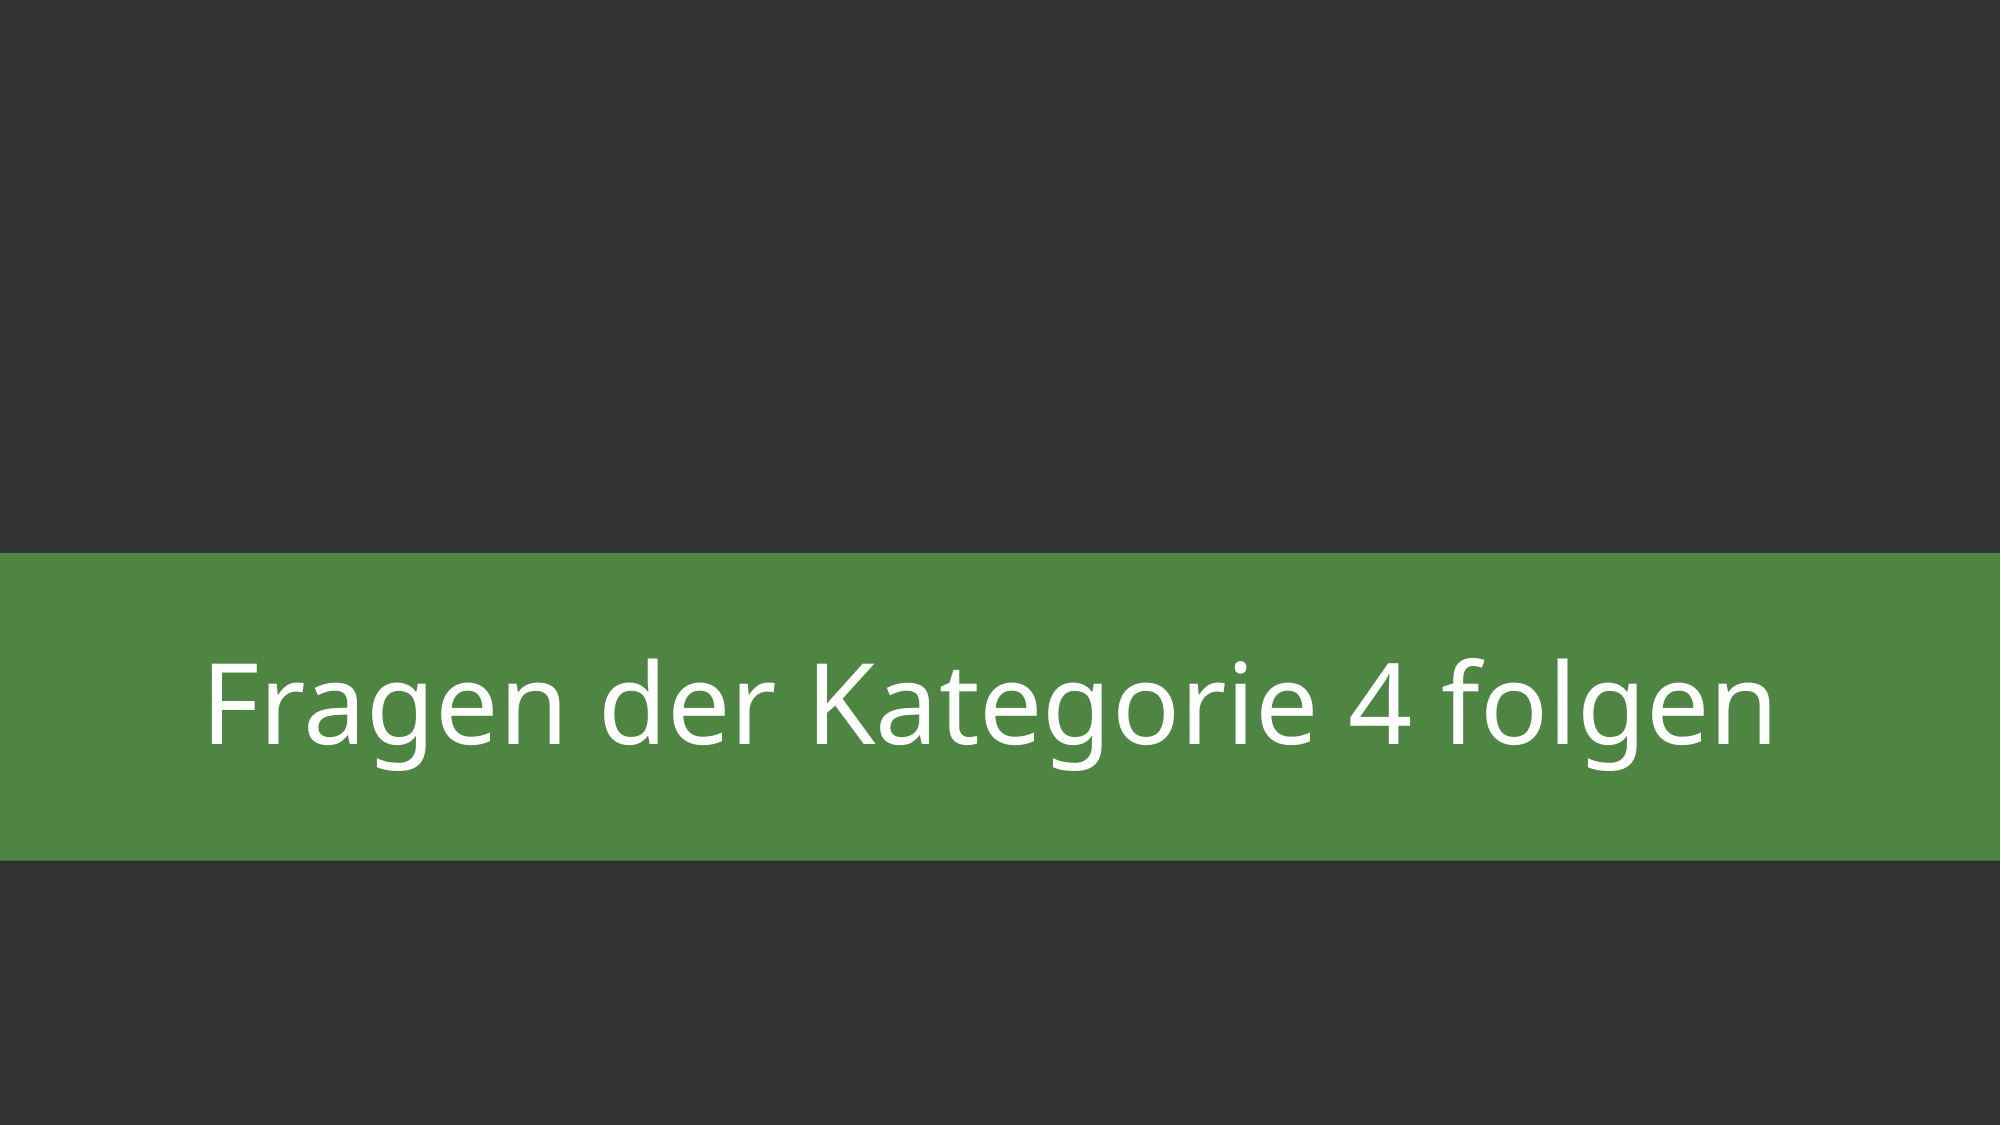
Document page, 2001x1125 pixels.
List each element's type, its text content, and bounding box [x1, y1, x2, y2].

title Fragen der Kategorie 4 folgen [185, 577, 1963, 838]
